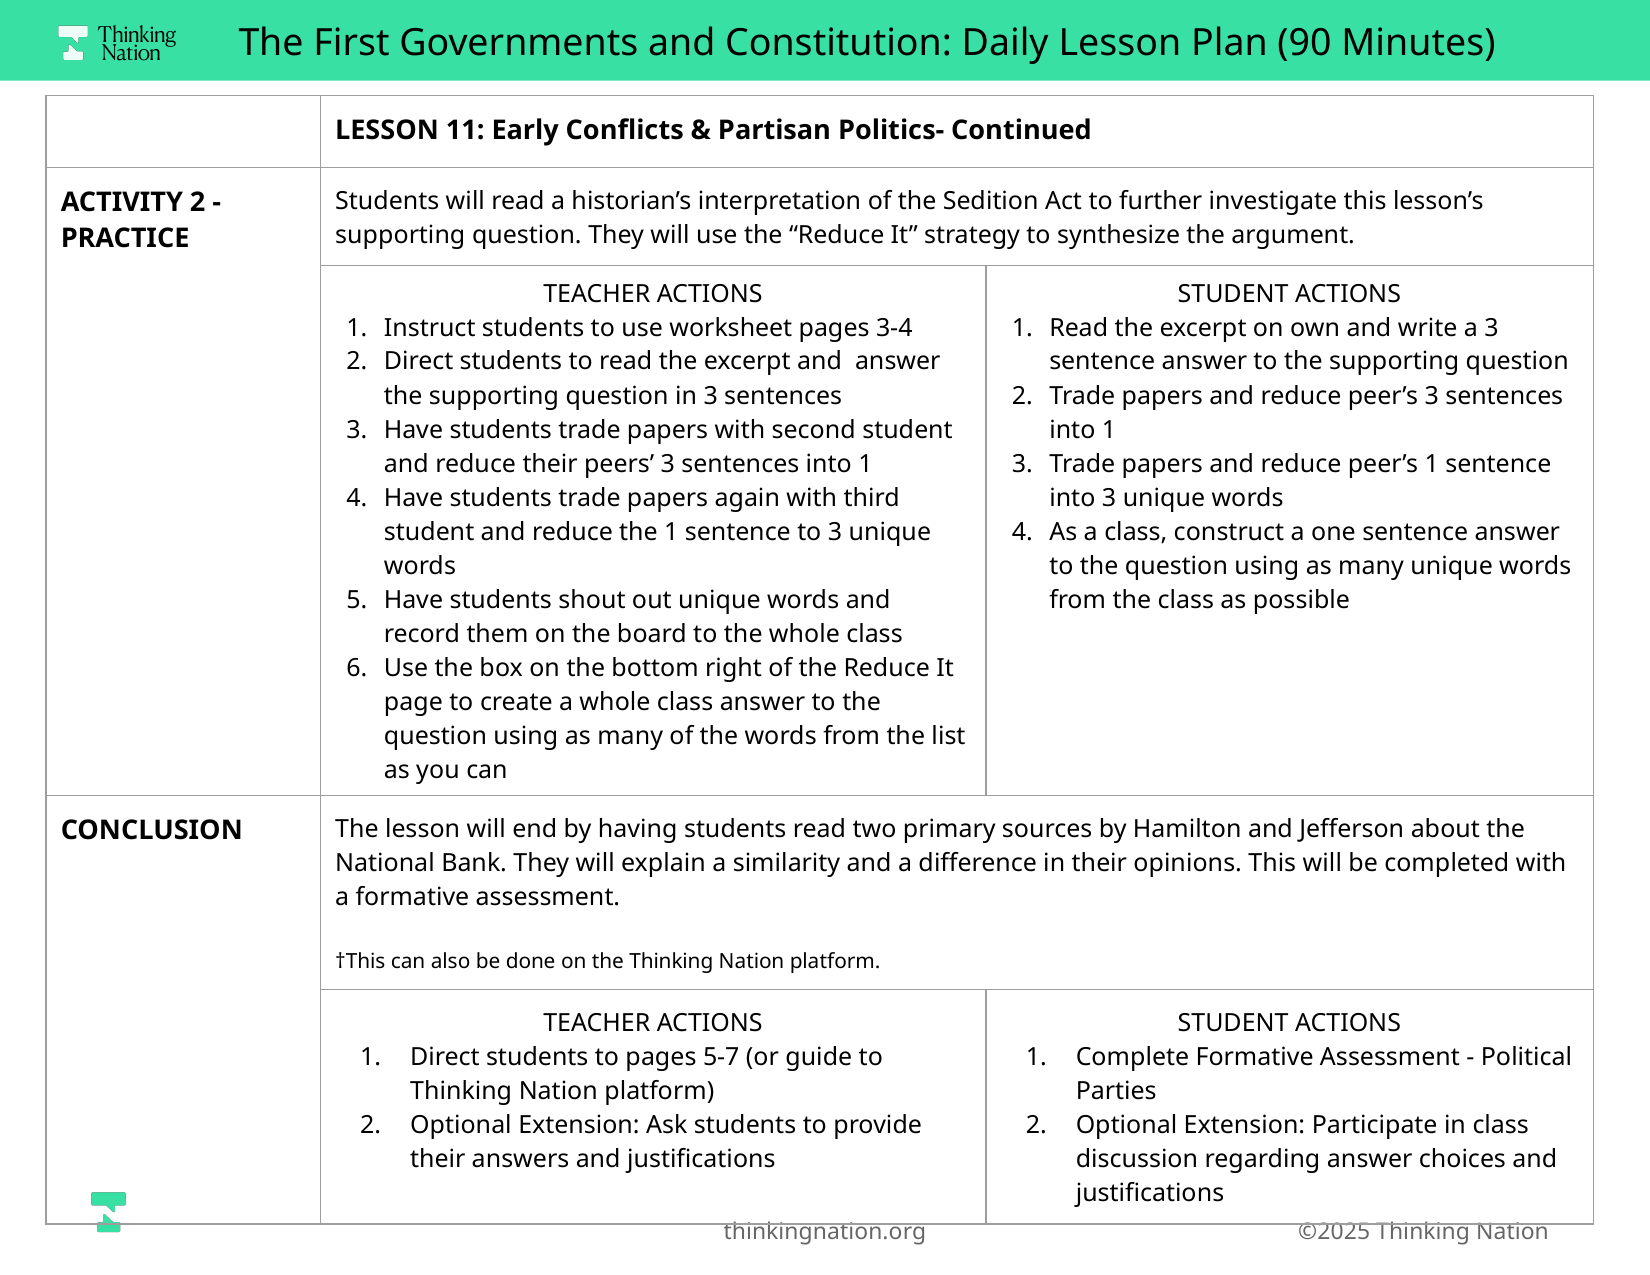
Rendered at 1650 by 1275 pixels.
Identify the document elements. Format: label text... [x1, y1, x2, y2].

table_cell ACTIVITY 2 - PRACTICE [47, 168, 320, 795]
table_header LESSON 11: Early Conflicts & Partisan Politics- Continued [321, 96, 1593, 167]
table_cell CONCLUSION [47, 796, 320, 1223]
table_cell TEACHER ACTIONS Direct students to pages 5-7 (or guide to Thinking Nation platform) Optional Extension: Ask students to provide their answers and justifications [321, 990, 985, 1223]
picture [45, 14, 180, 85]
table_header [47, 96, 320, 167]
table_cell STUDENT ACTIONS Read the excerpt on own and write a 3 sentence answer to the supporting question Trade papers and reduce peer’s 3 sentences into 1 Trade papers and reduce peer’s 1 sentence into 3 unique words As a class, construct a one sentence answer to the question using as many unique words from the class as possible [987, 266, 1593, 795]
table_cell The lesson will end by having students read two primary sources by Hamilton and Jefferson about the National Bank. They will explain a similarity and a difference in their opinions. This will be completed with a formative assessment. †This can also be done on the Thinking Nation platform. [321, 796, 1593, 989]
text_box thinkingnation.org [629, 1225, 1021, 1240]
text_box The First Governments and Constitution: Daily Lesson Plan (90 Minutes) [0, 0, 1650, 81]
text_box ©2025 Thinking Nation [1174, 1225, 1566, 1240]
table_cell STUDENT ACTIONS Complete Formative Assessment - Political Parties Optional Extension: Participate in class discussion regarding answer choices and justifications [987, 990, 1593, 1223]
picture [80, 1184, 136, 1240]
table_cell Students will read a historian’s interpretation of the Sedition Act to further investigate this lesson’s supporting question. They will use the “Reduce It” strategy to synthesize the argument. [321, 168, 1593, 265]
table_cell TEACHER ACTIONS Instruct students to use worksheet pages 3-4 Direct students to read the excerpt and answer the supporting question in 3 sentences Have students trade papers with second student and reduce their peers’ 3 sentences into 1 Have students trade papers again with third student and reduce the 1 sentence to 3 unique words Have students shout out unique words and record them on the board to the whole class Use the box on the bottom right of the Reduce It page to create a whole class answer to the question using as many of the words from the list as you can [321, 266, 985, 795]
